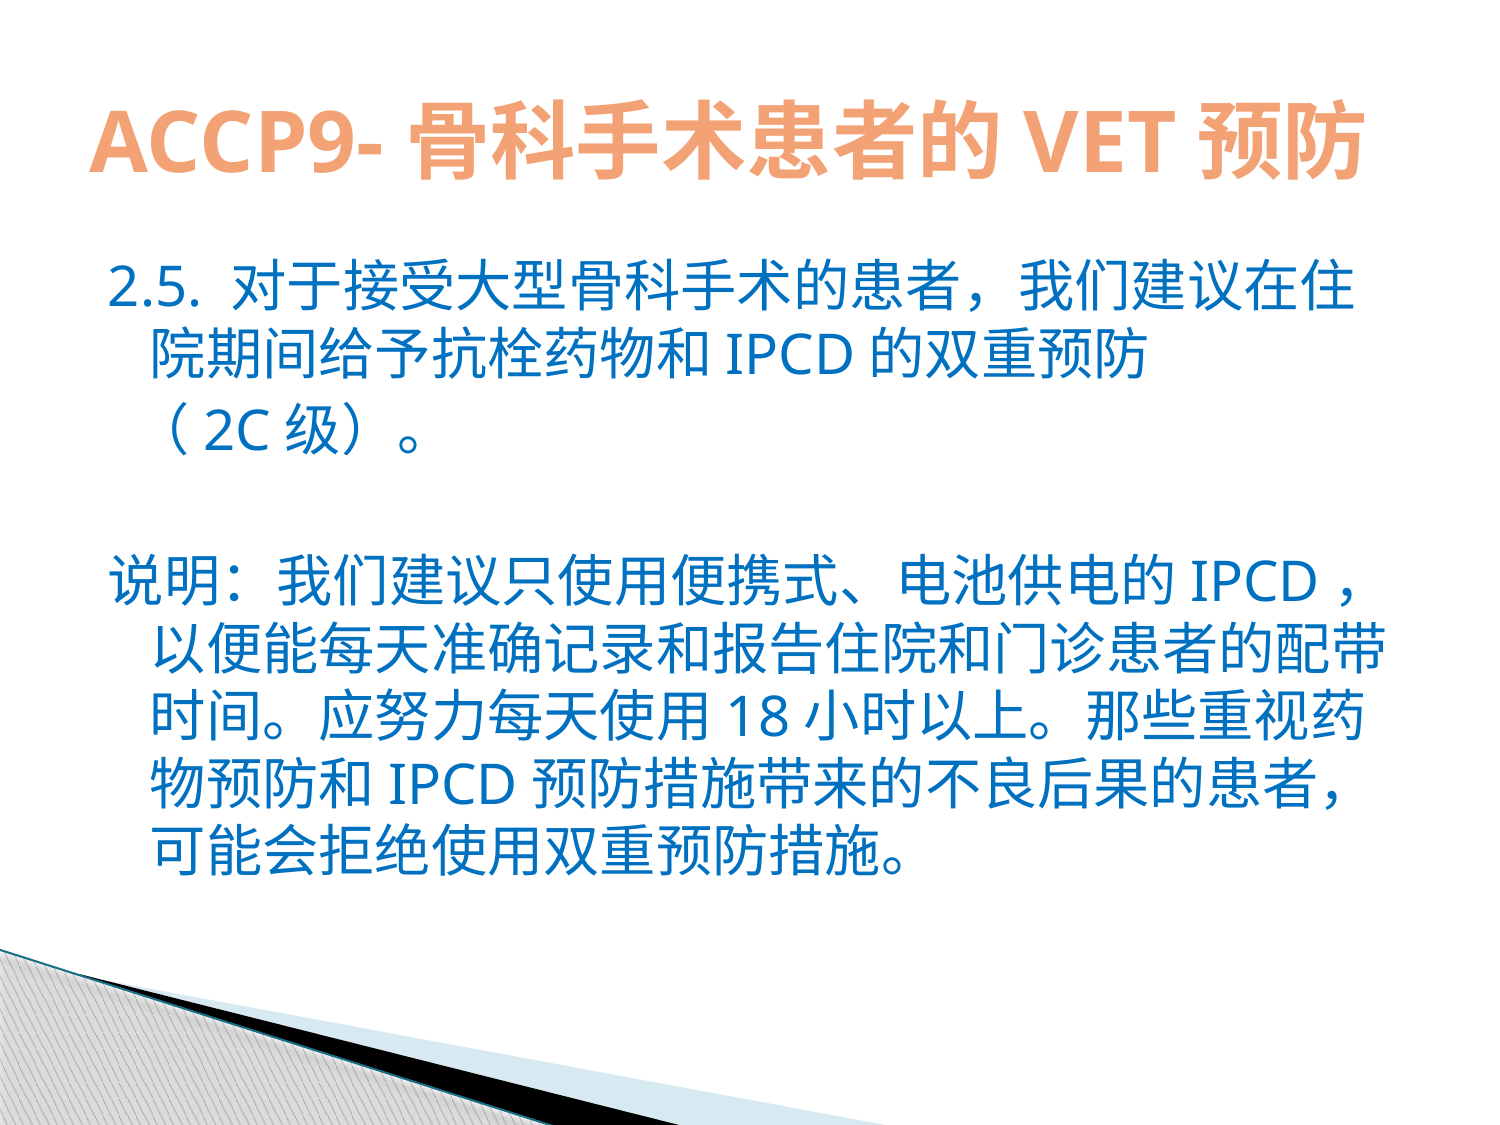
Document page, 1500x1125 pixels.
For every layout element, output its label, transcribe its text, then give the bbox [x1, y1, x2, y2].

title ACCP9-骨科手术患者的VET预防 [75, 45, 1425, 233]
list 2.5. 对于接受大型骨科手术的患者，我们建议在住院期间给予抗栓药物和IPCD的双重预防 （2C级）。 说明：我们建议只使用便携式、电池供电的IPCD，以便能每天准确记录和报告住院和门诊患者的配带时间。应努力每天使用18小时以上。那些重视药物预防和IPCD预防措施带来的不良后果的患者，可能会拒绝使用双重预防措施。 [74, 242, 1426, 986]
